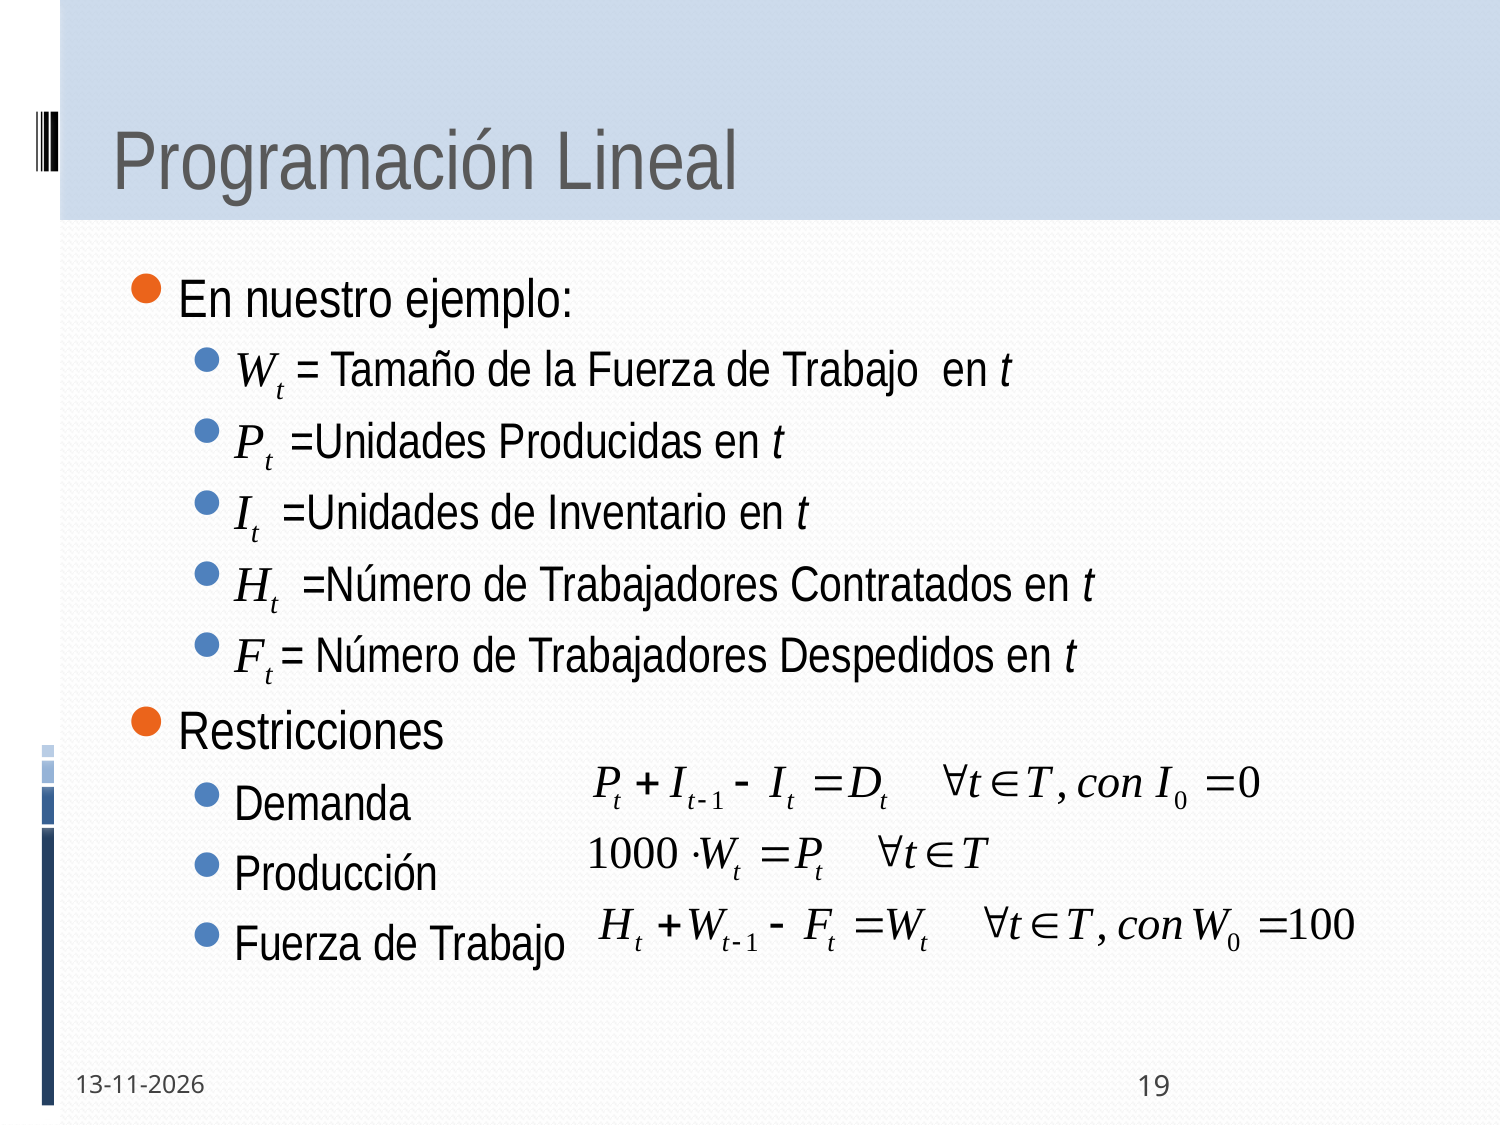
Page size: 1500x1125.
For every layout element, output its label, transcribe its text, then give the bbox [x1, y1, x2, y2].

list Cuando la Demanda puede ser segmentada, es decir pueda discriminar entre consumidores Cuando los Costos Fijos son Altos y los Costos Variables son bajos Cuando el Inventario es Perecible Cuando los productos pueden ser vendidos o reservados por adelantado Cuando la Demanda es Altamente Variable [578, 753, 1369, 975]
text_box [584, 751, 1267, 821]
title Programación Lineal [111, 18, 1436, 207]
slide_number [75, 1042, 243, 1103]
slide_number 19 [1045, 1046, 1171, 1107]
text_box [589, 892, 1365, 963]
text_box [584, 822, 1001, 892]
list En nuestro ejemplo: Wt = Tamaño de la Fuerza de Trabajo en t Pt =Unidades Producidas en t It =Unidades de Inventario en t Ht =Número de Trabajadores Contratados en t Ft = Número de Trabajadores Despedidos en t Restricciones Demanda Producción Fuerza de Trabajo [111, 255, 1436, 1038]
